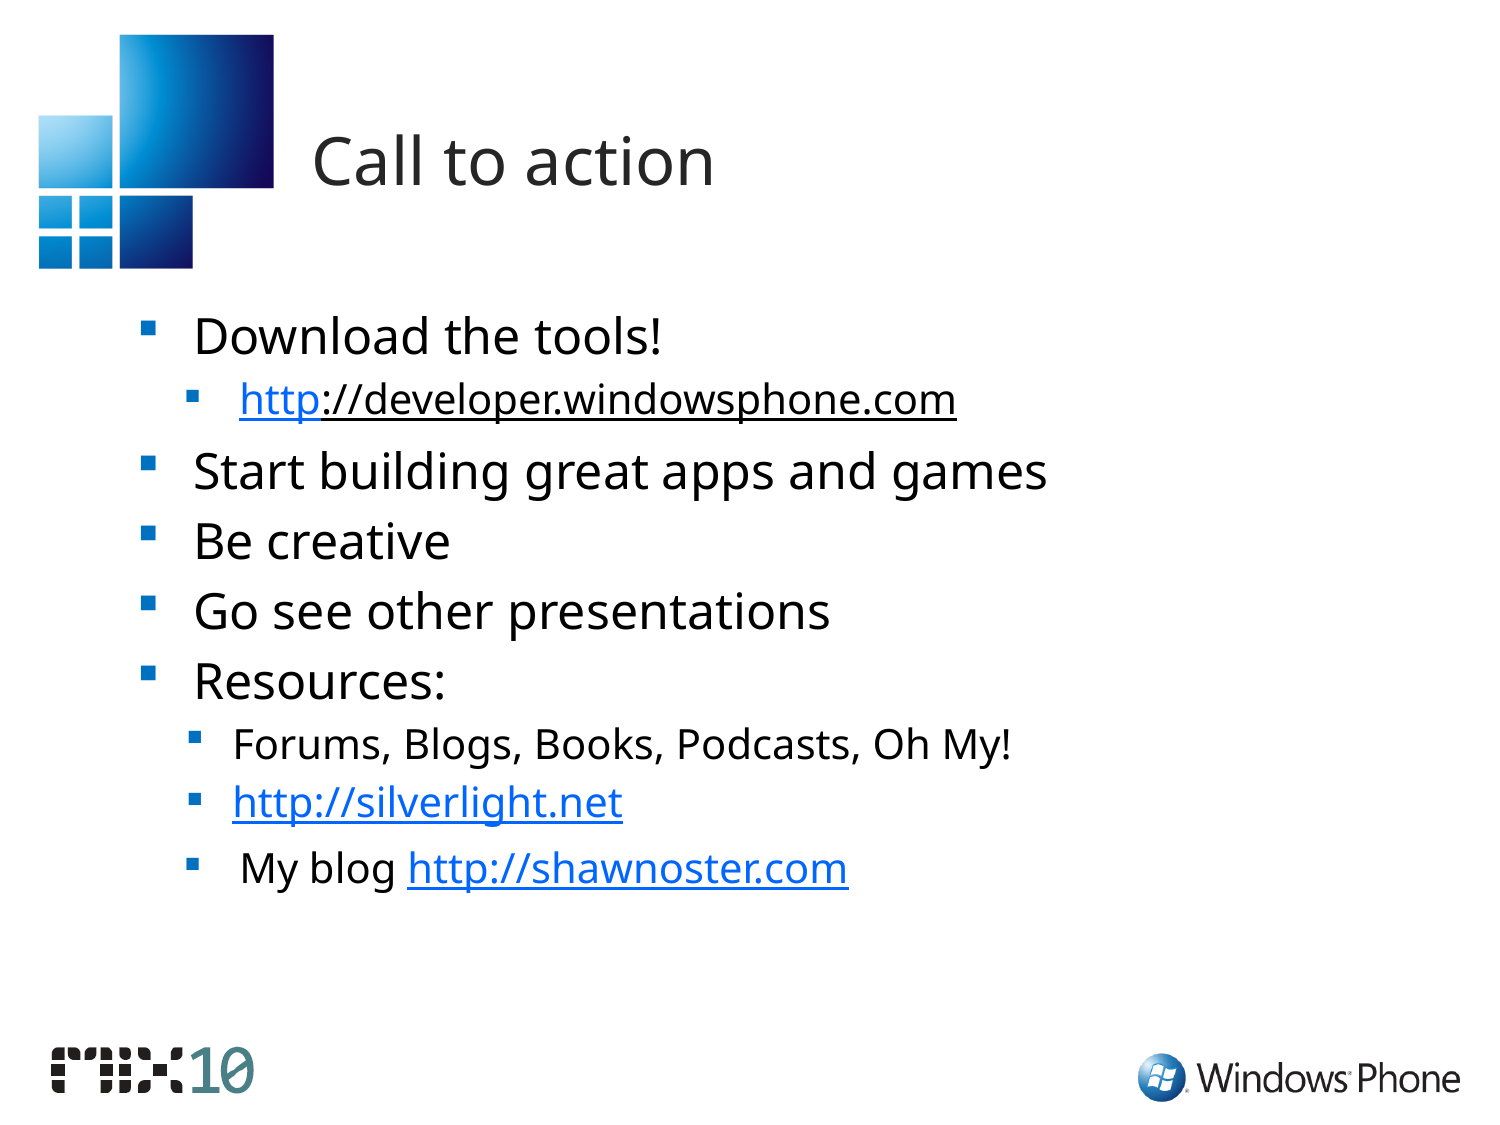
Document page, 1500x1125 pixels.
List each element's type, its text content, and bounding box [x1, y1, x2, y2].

picture [32, 28, 280, 275]
title Call to action [296, 83, 1416, 234]
picture [46, 1040, 257, 1101]
picture [1128, 1047, 1467, 1107]
list Download the tools! http://developer.windowsphone.com Start building great apps and games Be creative Go see other presentations Resources: Forums, Blogs, Books, Podcasts, Oh My! http://silverlight.net My blog http://shawnoster.com [121, 296, 1415, 1034]
